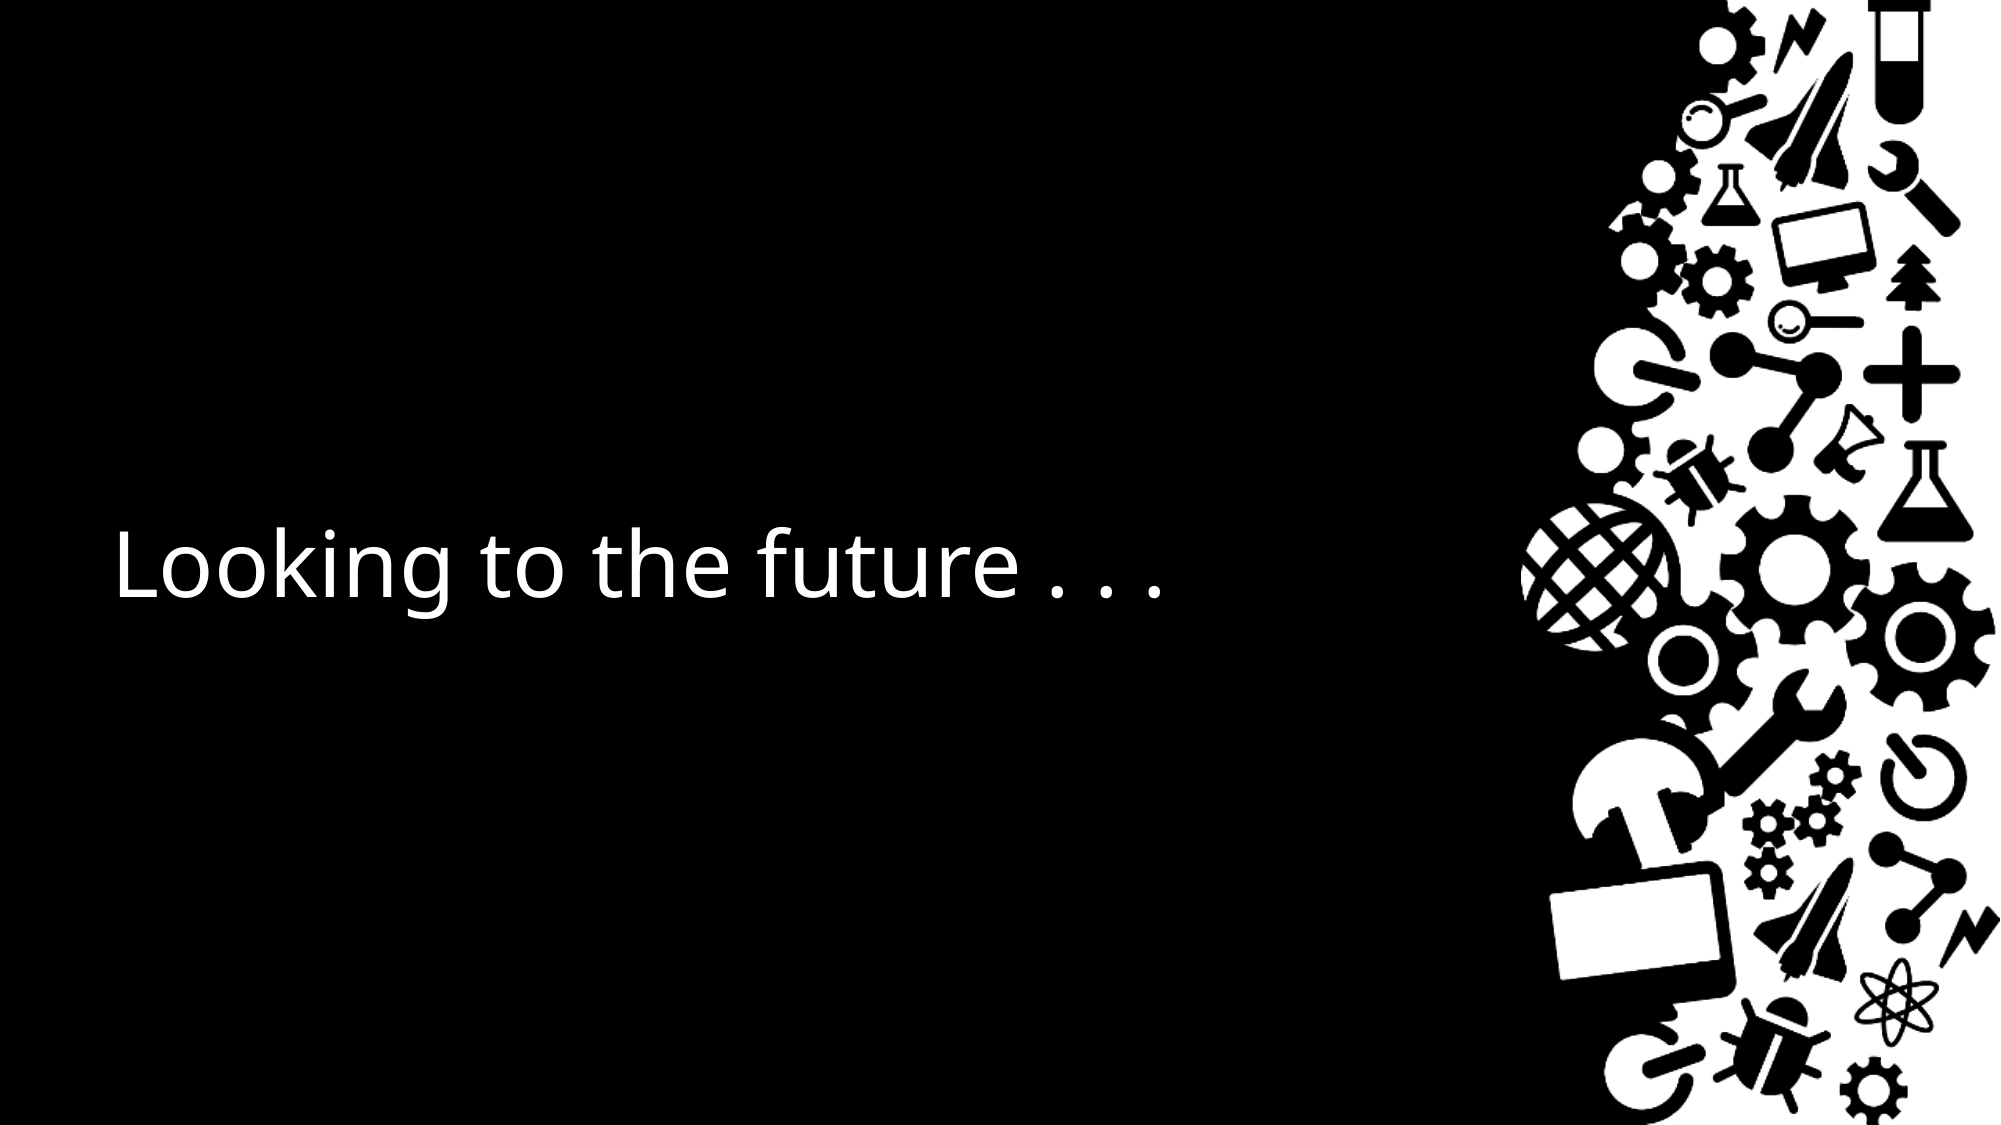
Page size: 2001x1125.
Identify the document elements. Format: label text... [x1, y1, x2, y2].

picture [1521, 0, 2000, 1125]
title Looking to the future . . . [96, 424, 1513, 642]
